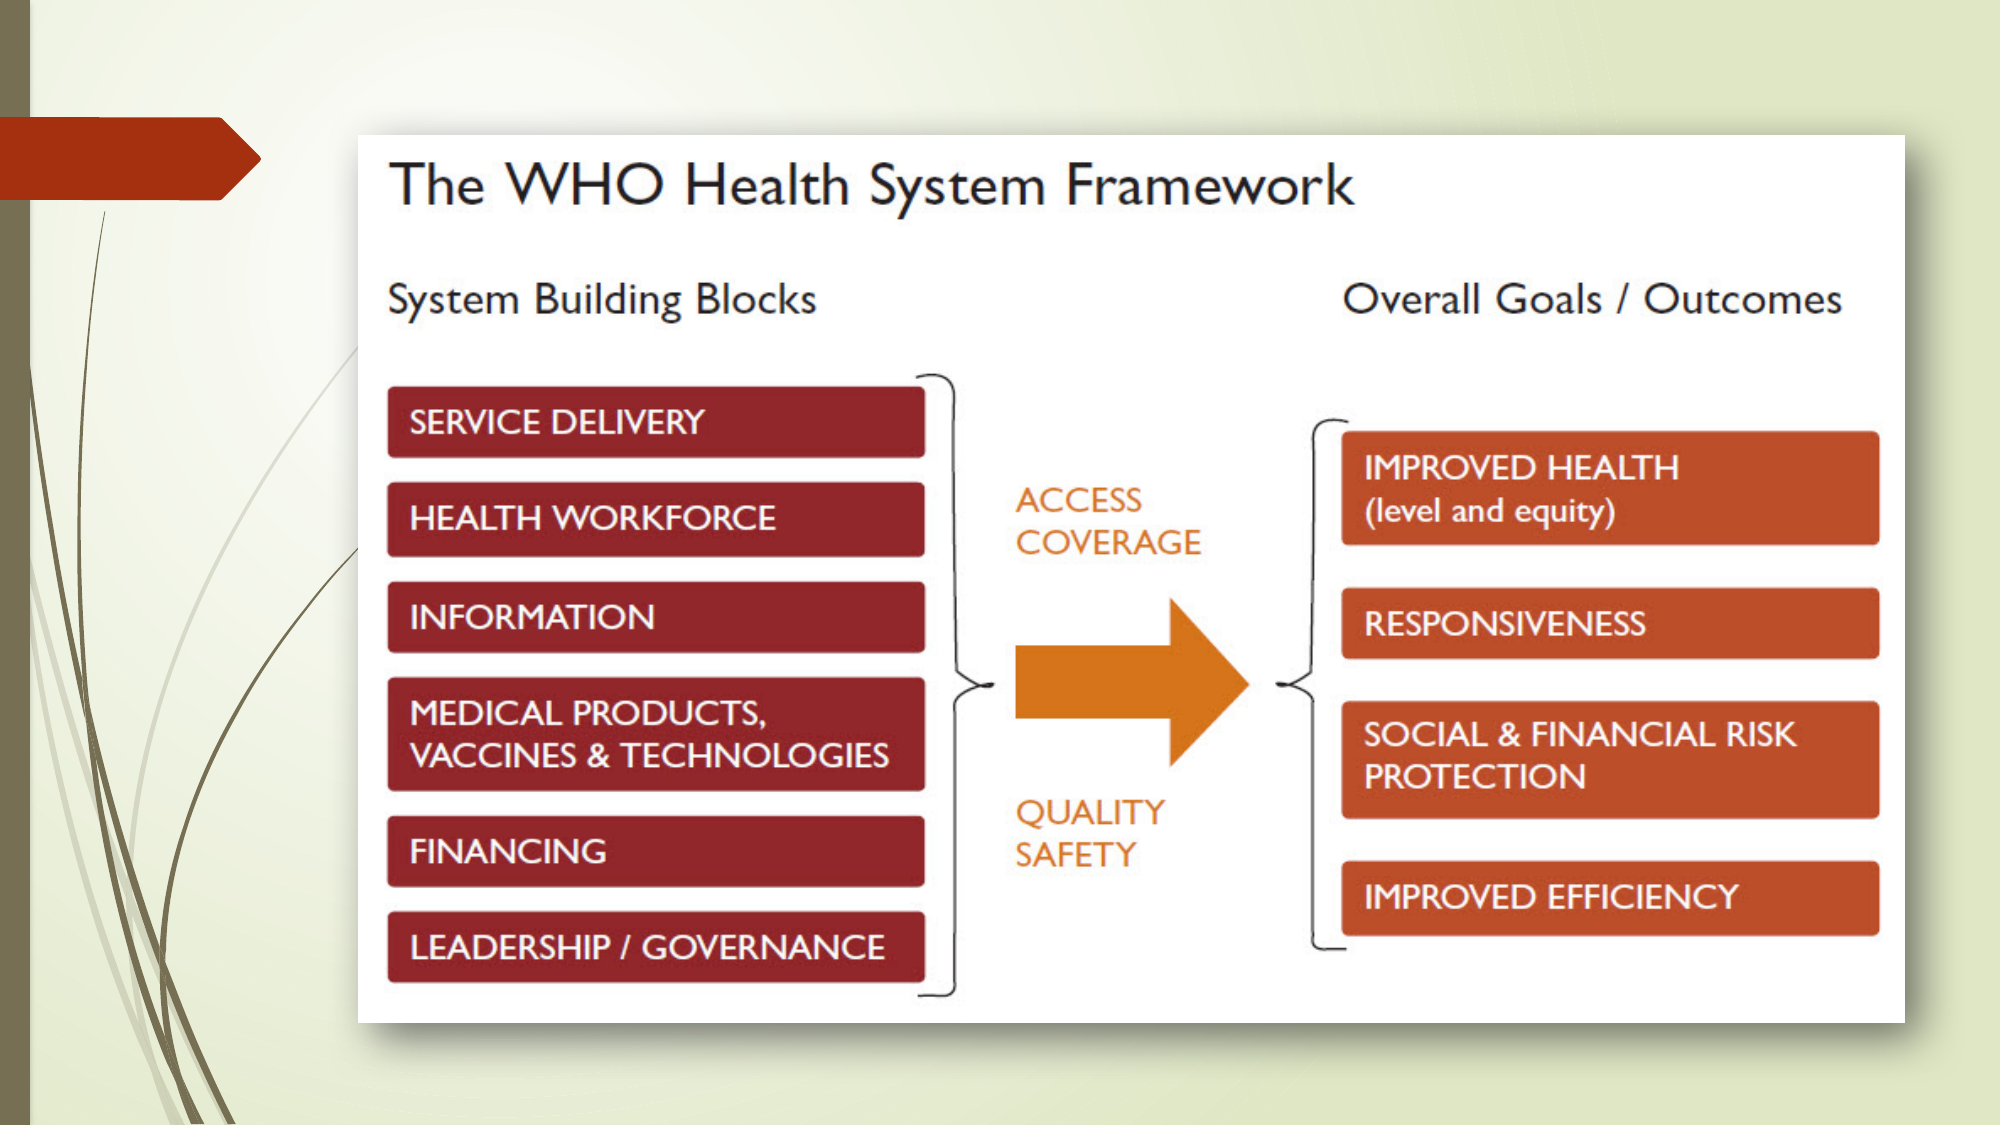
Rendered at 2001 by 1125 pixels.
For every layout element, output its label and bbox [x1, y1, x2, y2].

list [358, 135, 1905, 1023]
